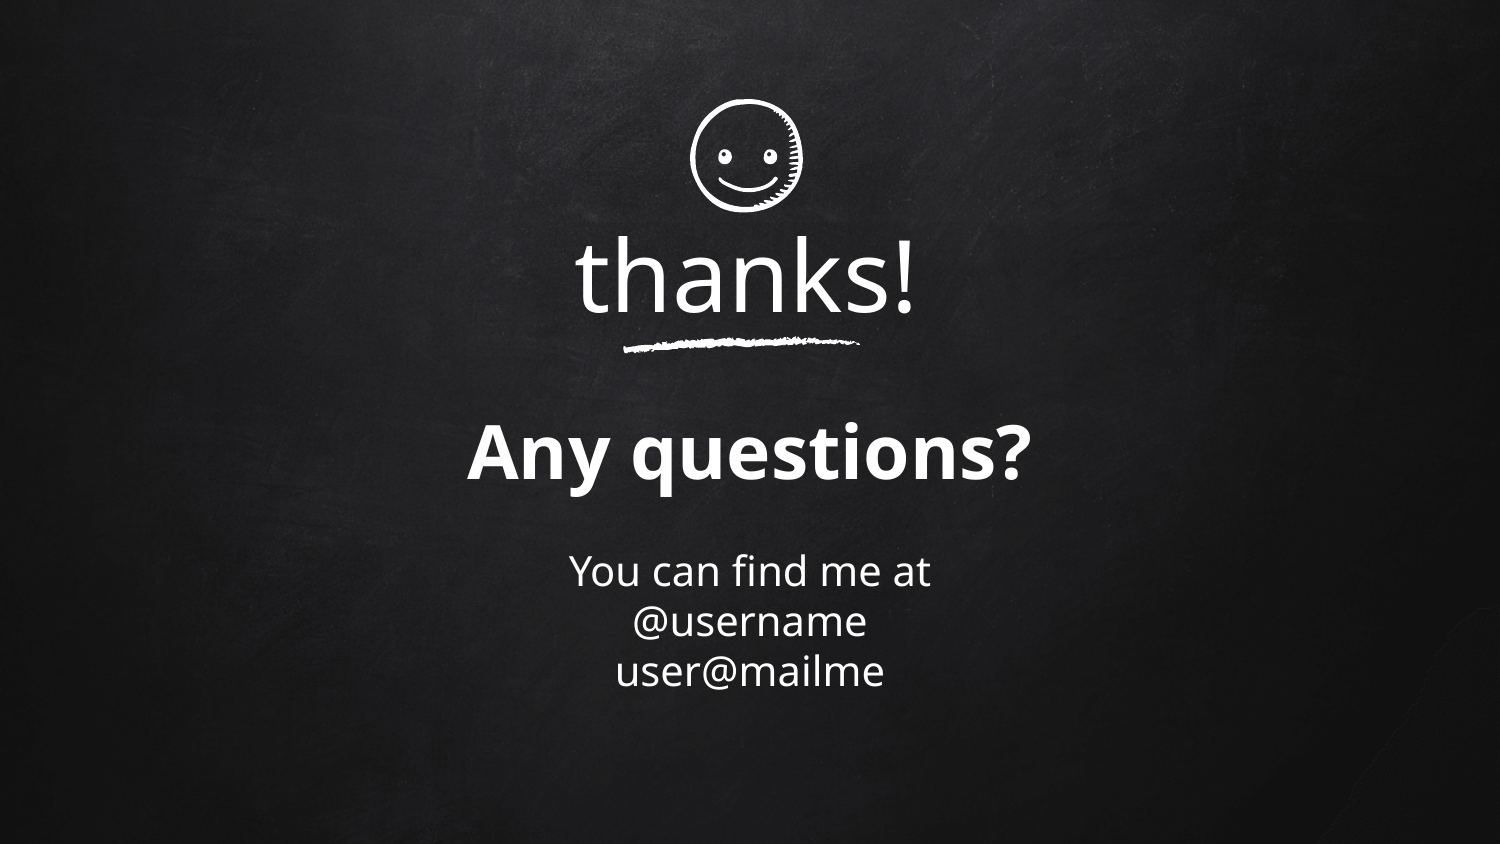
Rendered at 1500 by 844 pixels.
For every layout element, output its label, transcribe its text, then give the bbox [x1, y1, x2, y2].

text_box [623, 336, 860, 354]
picture [0, 0, 1500, 844]
title thanks! [298, 197, 1195, 388]
text_box [690, 98, 803, 213]
subtitle Any questions? You can find me at @username user@mailme [209, 389, 1291, 772]
